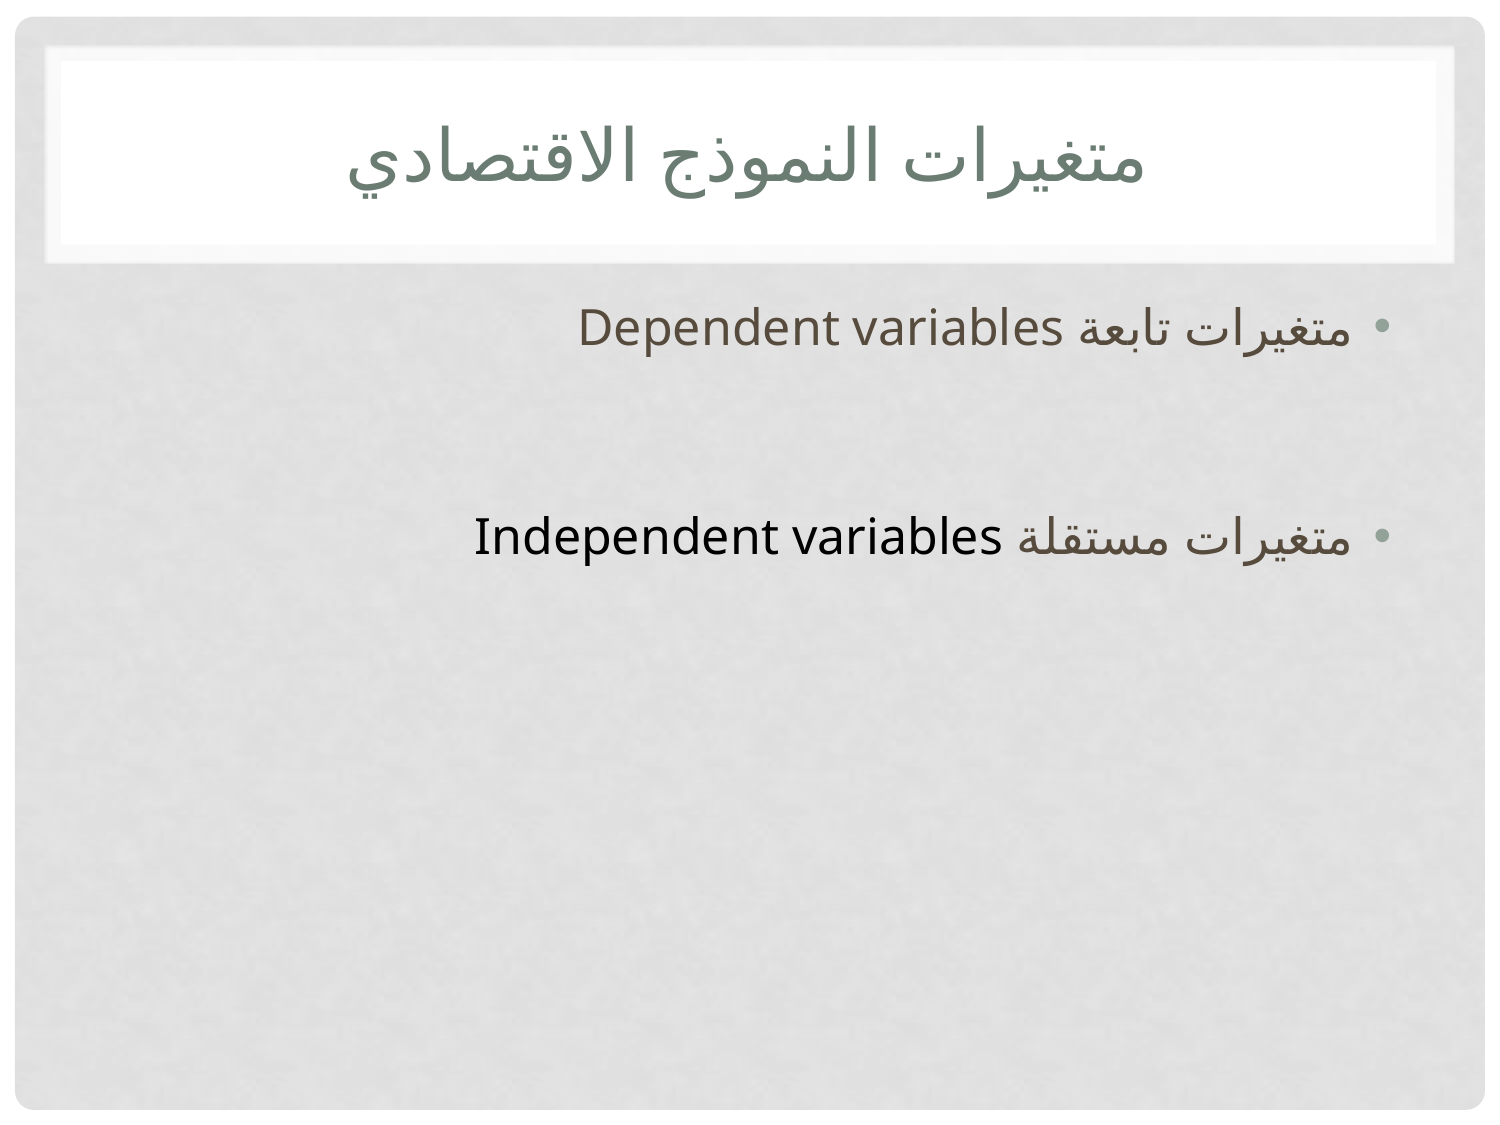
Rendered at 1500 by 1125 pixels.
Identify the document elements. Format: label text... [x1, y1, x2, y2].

list متغيرات تابعة Dependent variables متغيرات مستقلة Independent variables [75, 287, 1425, 1005]
title متغيرات النموذج الاقتصادي [69, 66, 1425, 238]
